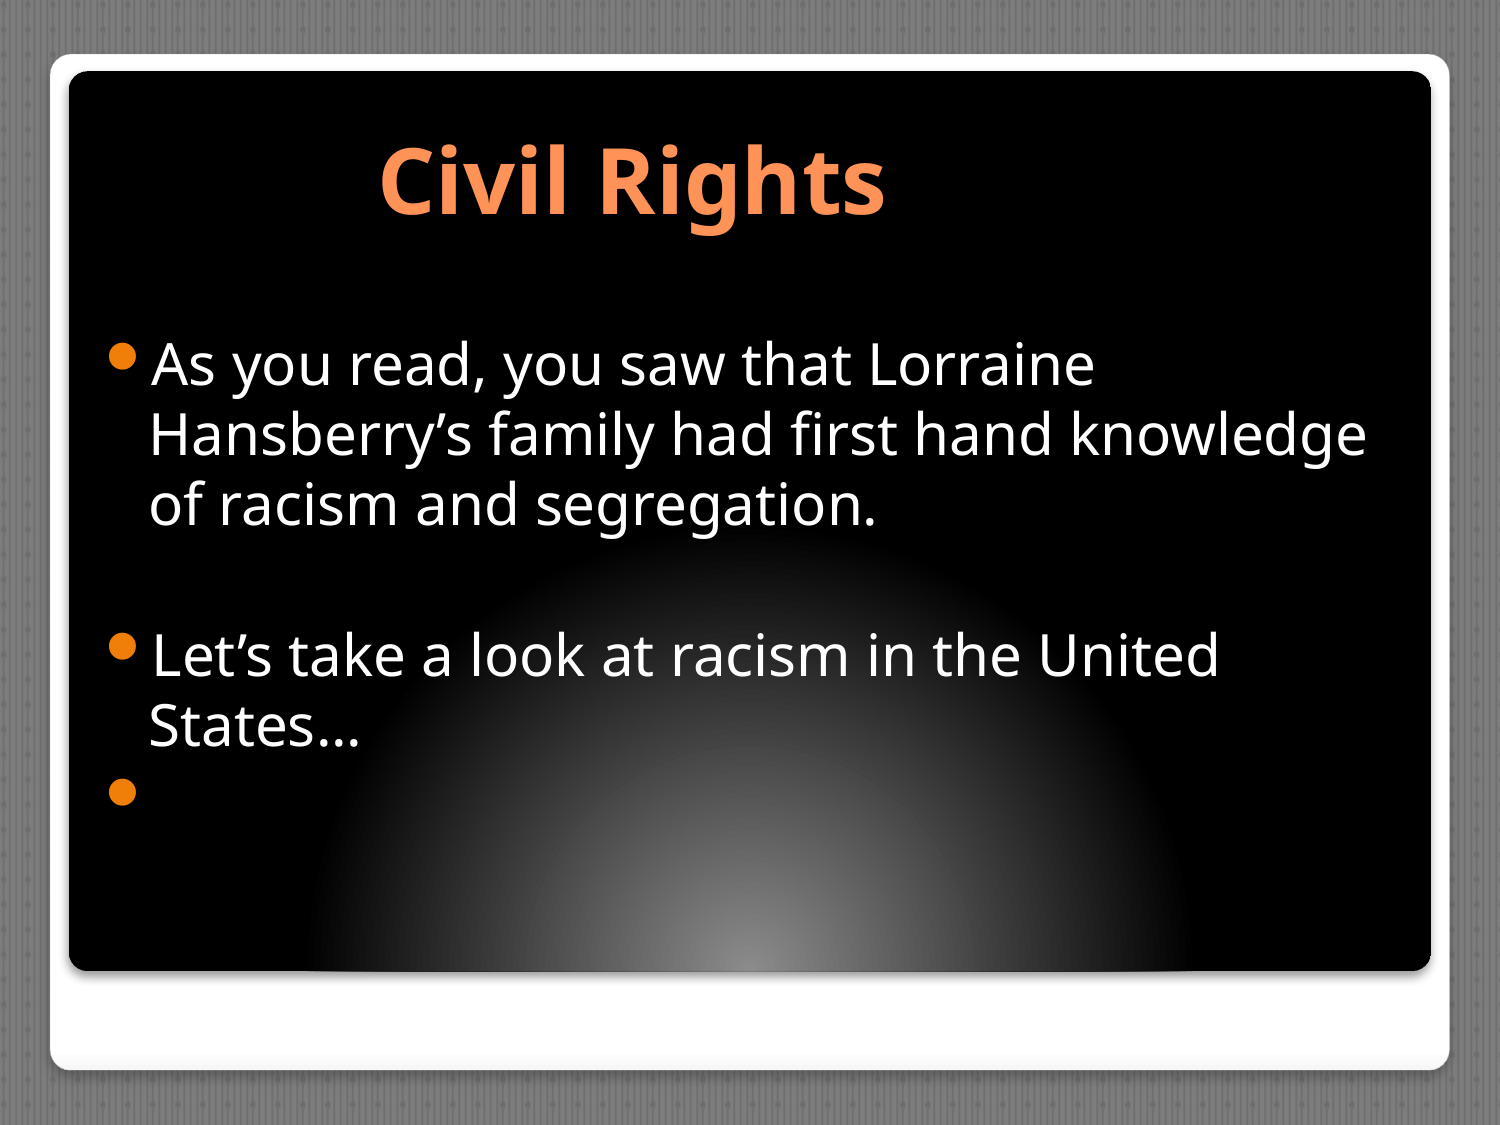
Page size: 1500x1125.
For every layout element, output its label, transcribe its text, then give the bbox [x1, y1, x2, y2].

list As you read, you saw that Lorraine Hansberry’s family had first hand knowledge of racism and segregation. Let’s take a look at racism in the United States... [75, 312, 1418, 1000]
title Civil Rights [125, 162, 1468, 240]
